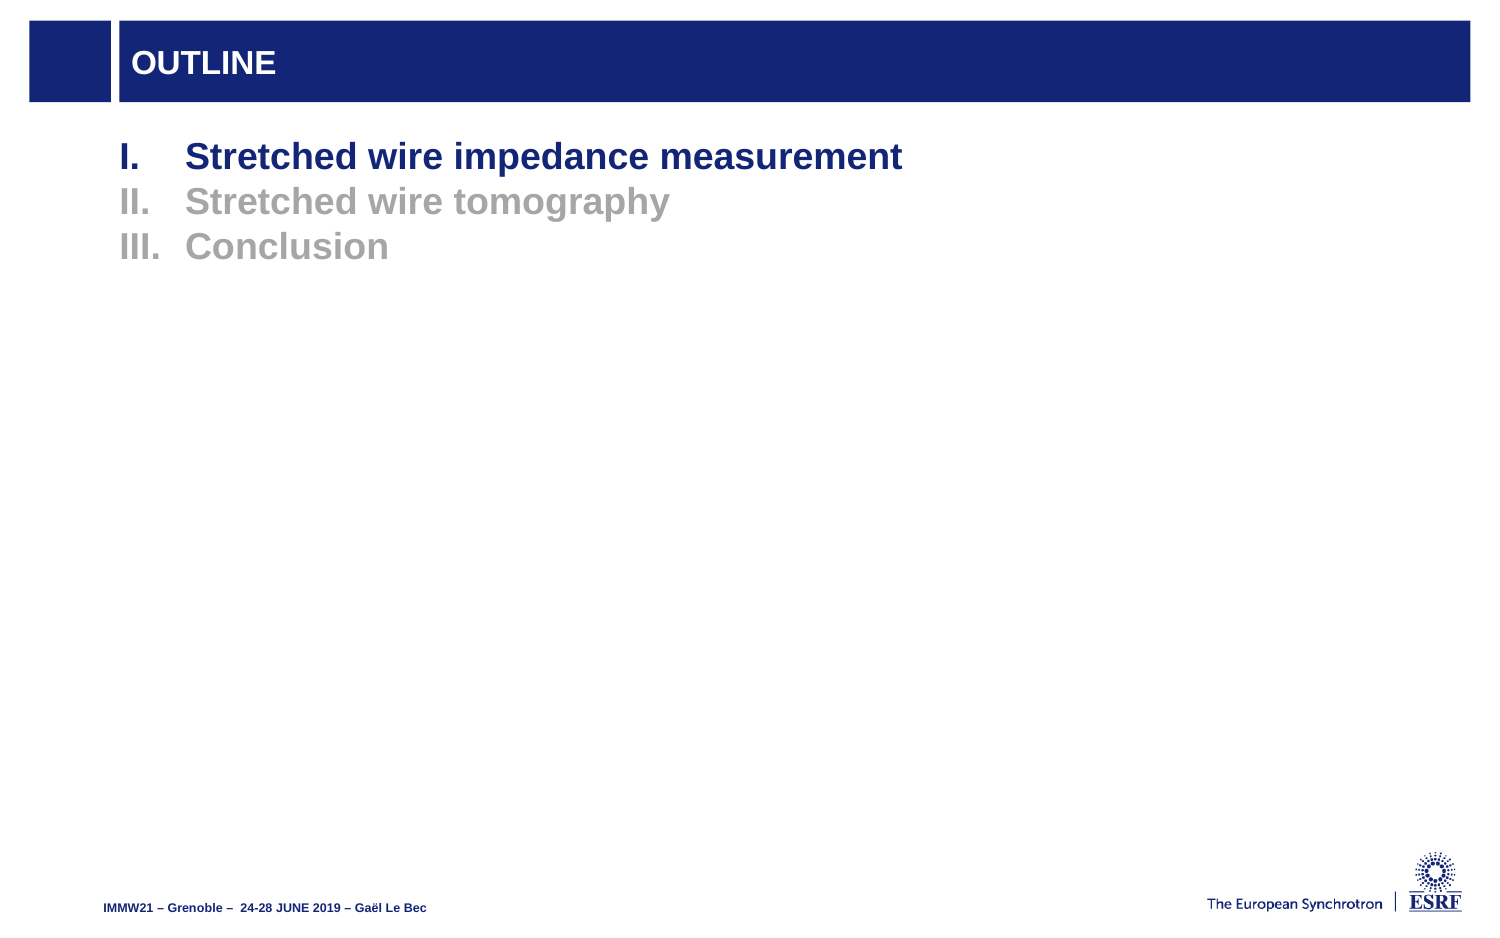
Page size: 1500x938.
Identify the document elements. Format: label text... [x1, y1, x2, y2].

footer IMMW21 – Grenoble – 24-28 JUNE 2019 – Gaël Le Bec [103, 886, 1108, 916]
picture [1175, 831, 1500, 938]
list Stretched wire impedance measurement Stretched wire tomography Conclusion [119, 132, 1471, 843]
title Outline [119, 20, 1471, 103]
